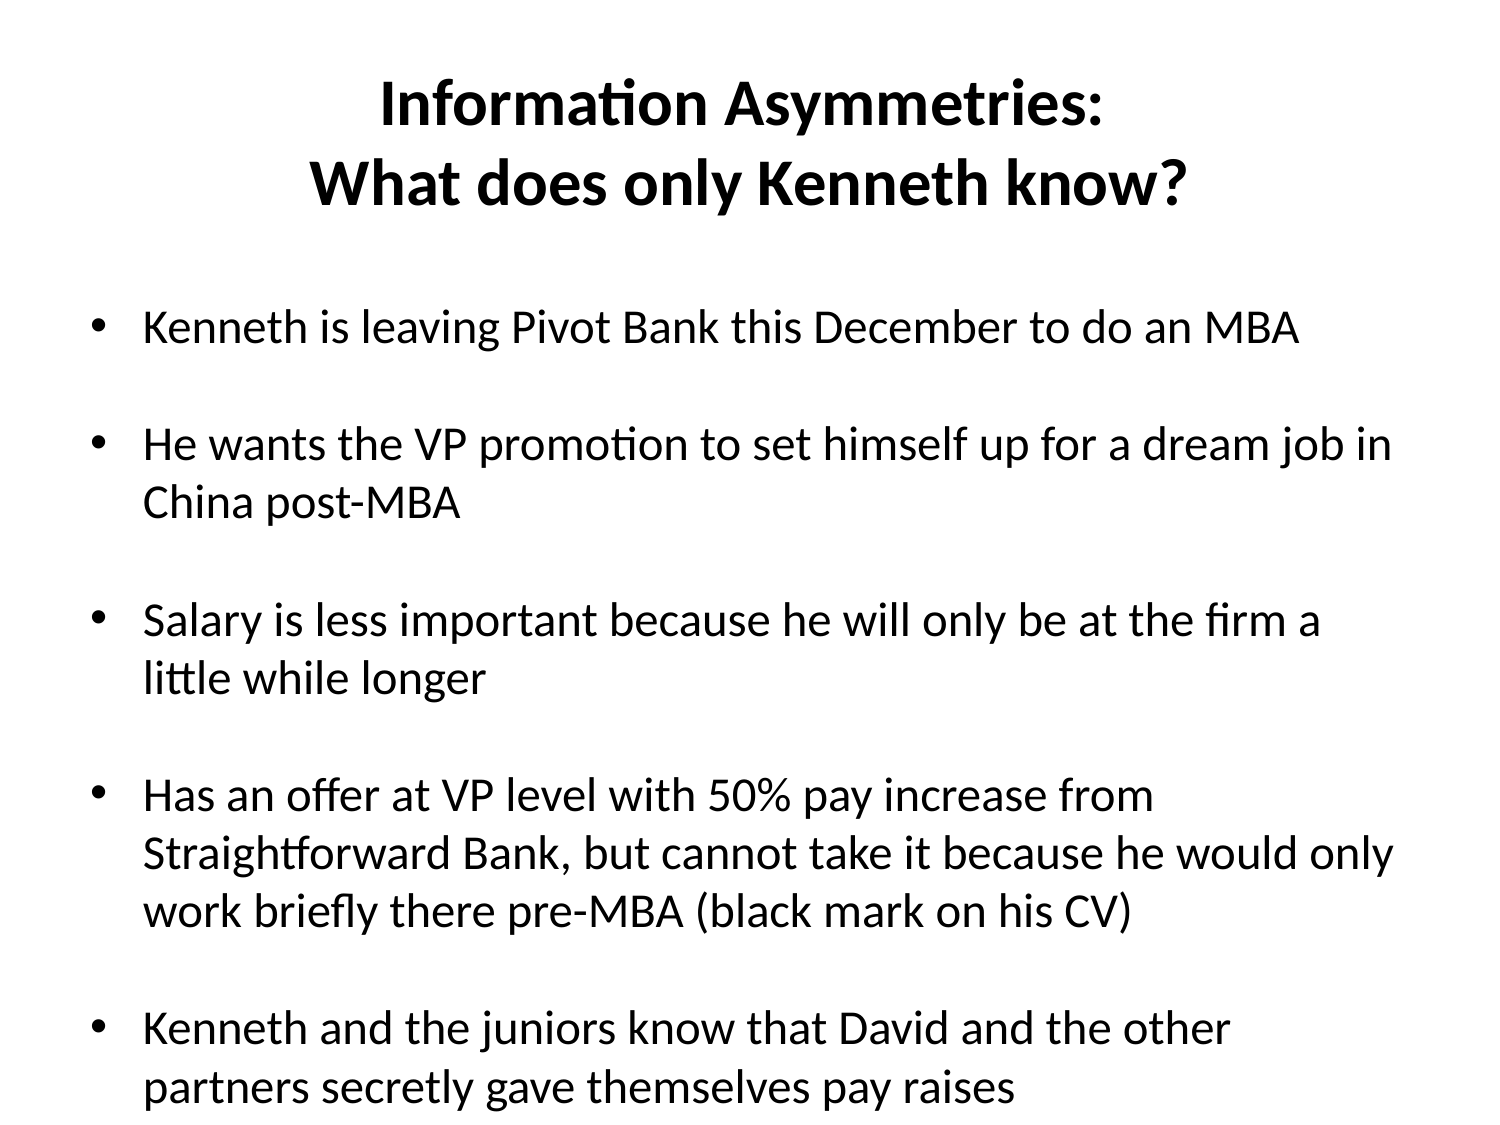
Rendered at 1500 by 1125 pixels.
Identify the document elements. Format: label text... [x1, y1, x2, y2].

title Information Asymmetries: What does only Kenneth know? [75, 45, 1425, 233]
list Kenneth is leaving Pivot Bank this December to do an MBA He wants the VP promotion to set himself up for a dream job in China post-MBA Salary is less important because he will only be at the firm a little while longer Has an offer at VP level with 50% pay increase from Straightforward Bank, but cannot take it because he would only work briefly there pre-MBA (black mark on his CV) Kenneth and the juniors know that David and the other partners secretly gave themselves pay raises [75, 287, 1425, 1125]
